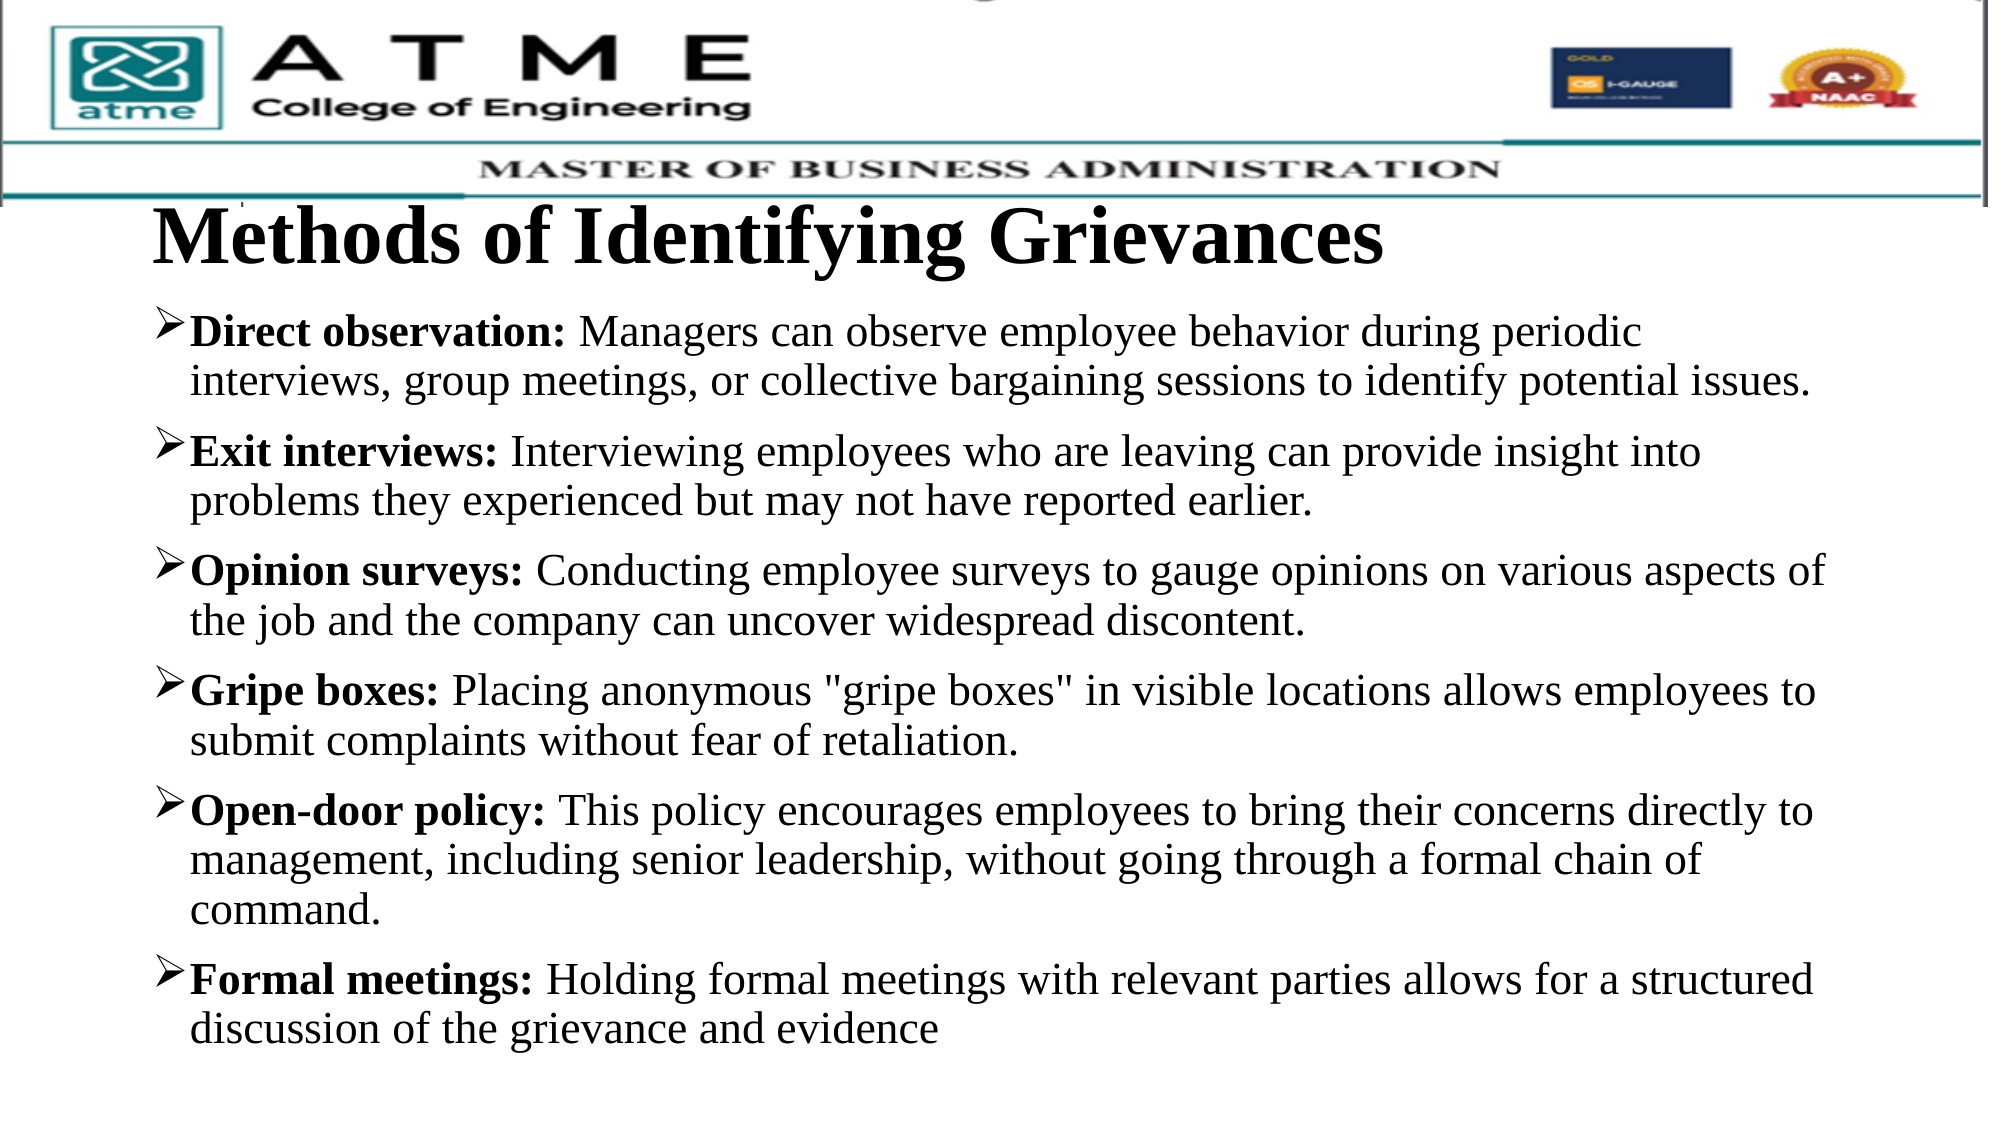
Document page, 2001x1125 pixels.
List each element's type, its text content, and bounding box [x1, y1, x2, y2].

list Direct observation: Managers can observe employee behavior during periodic interviews, group meetings, or collective bargaining sessions to identify potential issues. Exit interviews: Interviewing employees who are leaving can provide insight into problems they experienced but may not have reported earlier. Opinion surveys: Conducting employee surveys to gauge opinions on various aspects of the job and the company can uncover widespread discontent. Gripe boxes: Placing anonymous "gripe boxes" in visible locations allows employees to submit complaints without fear of retaliation. Open-door policy: This policy encourages employees to bring their concerns directly to management, including senior leadership, without going through a formal chain of command. Formal meetings: Holding formal meetings with relevant parties allows for a structured discussion of the grievance and evidence [137, 299, 1863, 1076]
picture [0, 0, 1988, 207]
title Methods of Identifying Grievances [137, 127, 1863, 299]
